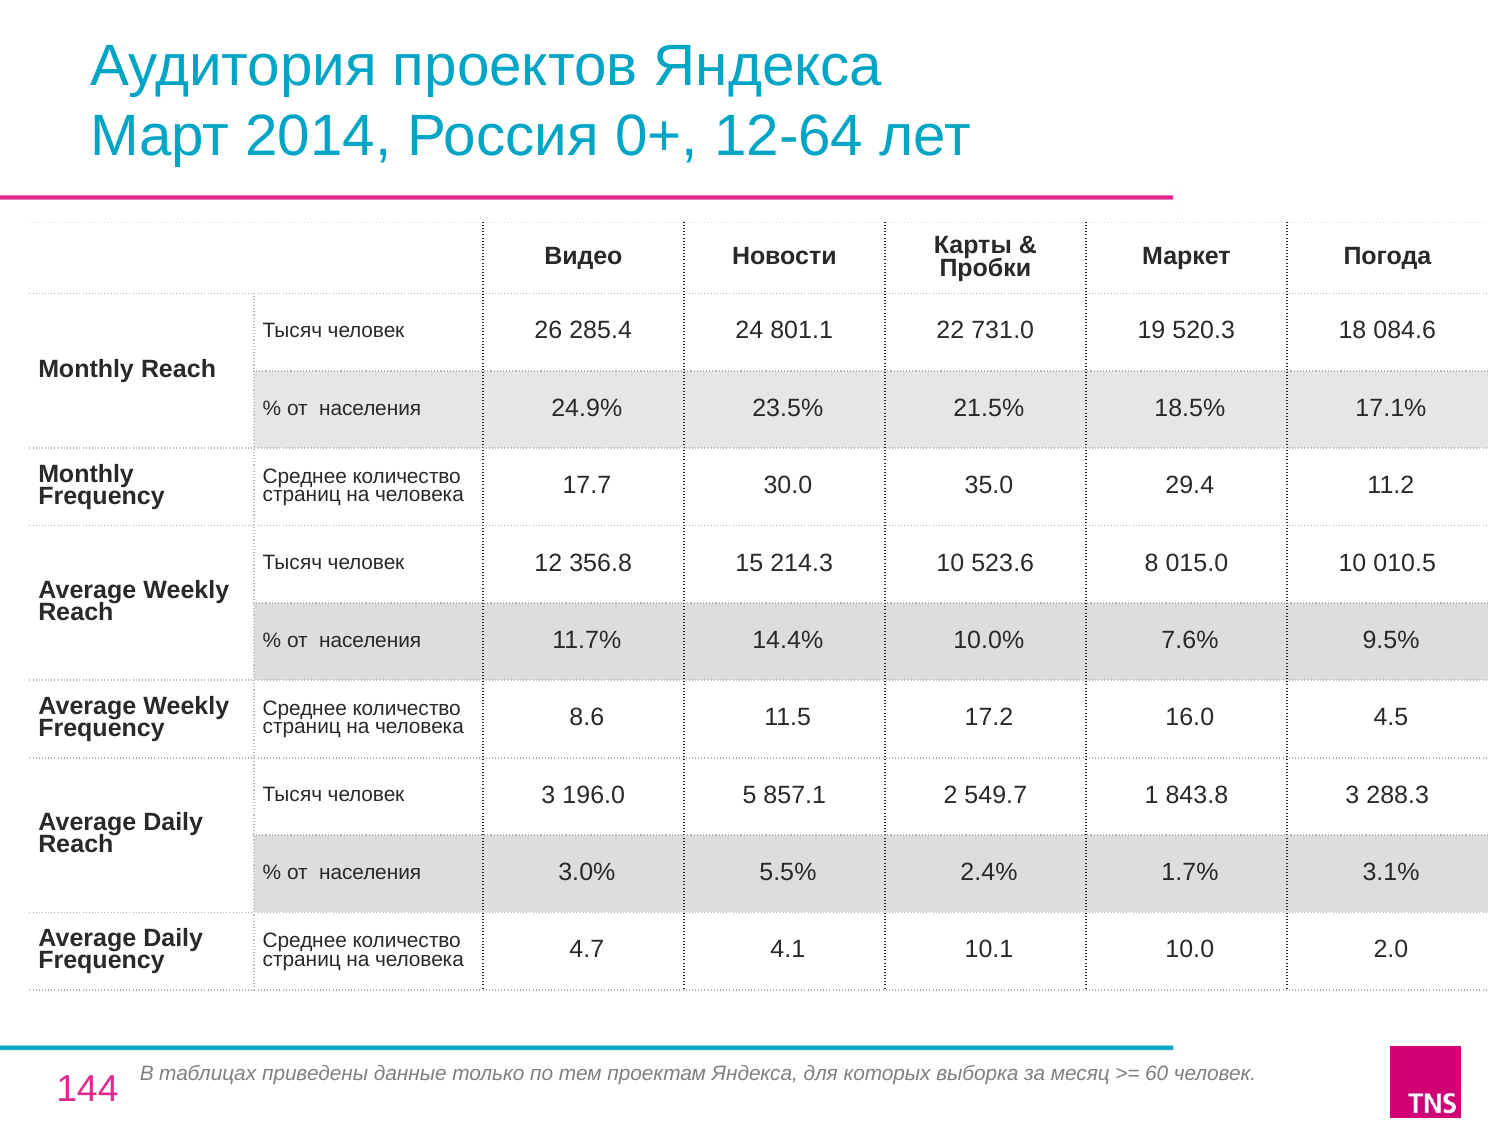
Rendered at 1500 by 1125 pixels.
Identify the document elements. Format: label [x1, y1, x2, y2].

table_header [29, 223, 1488, 294]
slide_number [40, 1055, 392, 1125]
title [74, 8, 1476, 187]
picture [0, 0, 1500, 1125]
table_cell [29, 294, 1488, 990]
text_box [124, 1052, 1463, 1092]
